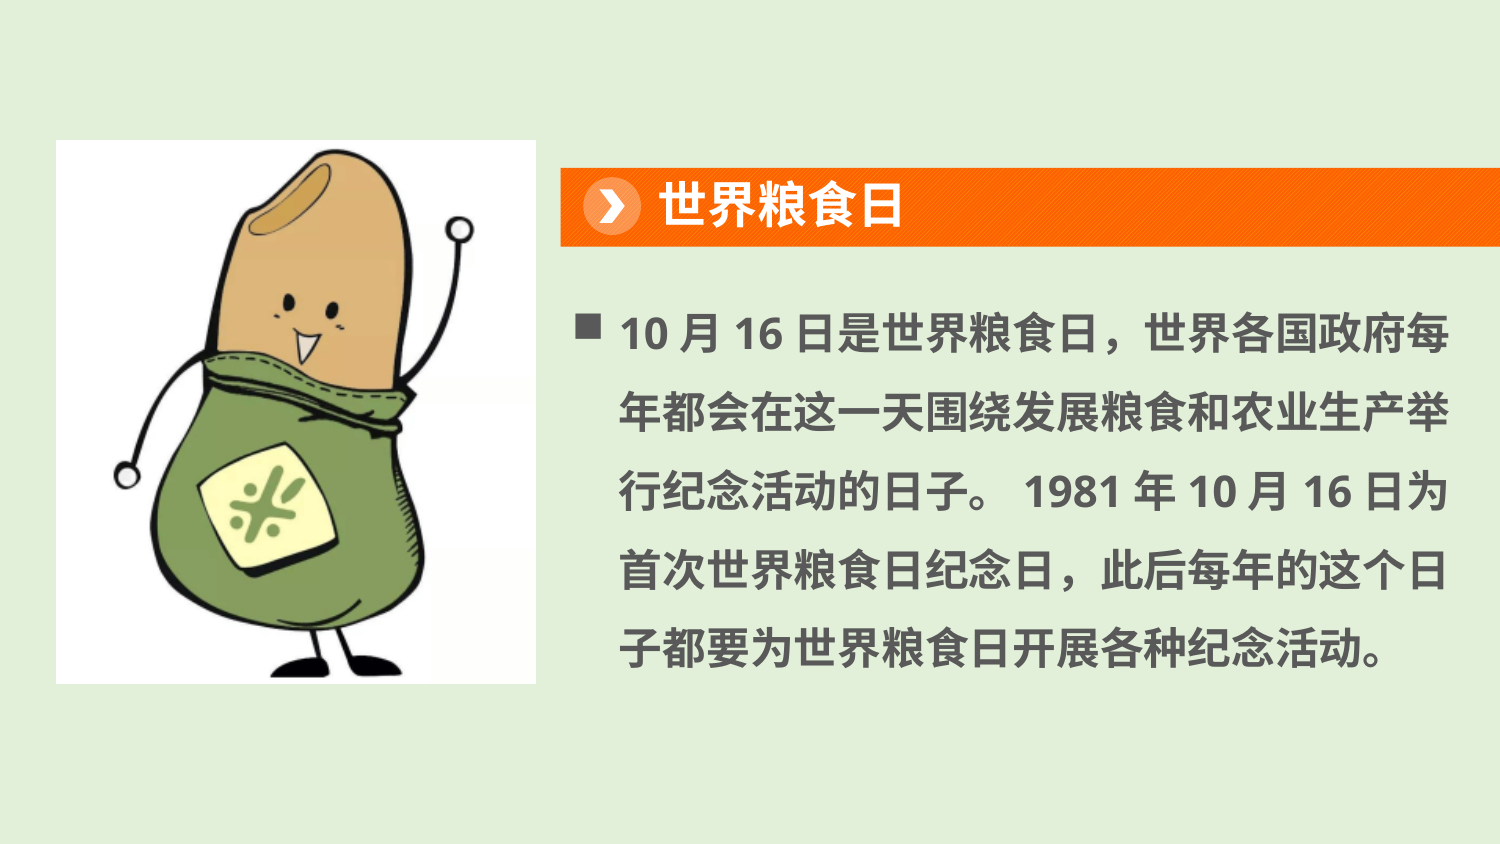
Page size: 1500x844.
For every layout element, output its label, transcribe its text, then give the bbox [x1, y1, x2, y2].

text_box [560, 167, 1500, 248]
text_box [583, 177, 642, 235]
text_box 10月16日是世界粮食日，世界各国政府每年都会在这一天围绕发展粮食和农业生产举行纪念活动的日子。1981年10月16日为首次世界粮食日纪念日，此后每年的这个日子都要为世界粮食日开展各种纪念活动。 [560, 274, 1500, 679]
text_box 世界粮食日 [645, 168, 1293, 240]
picture [56, 140, 536, 684]
